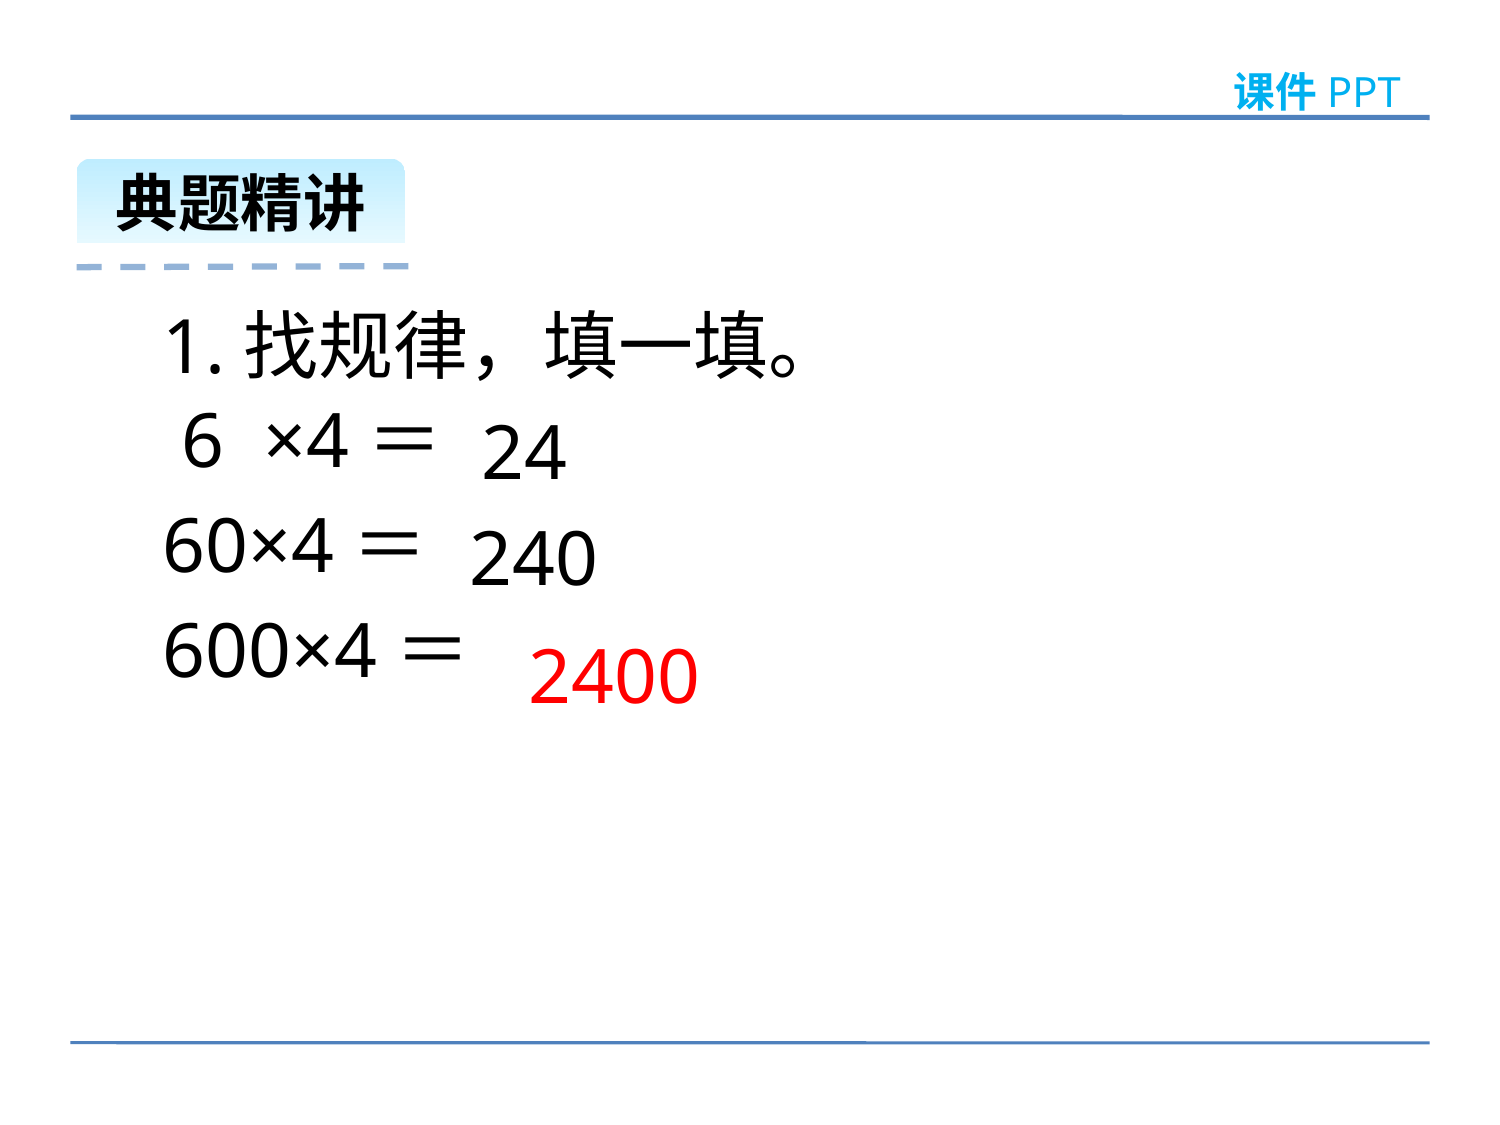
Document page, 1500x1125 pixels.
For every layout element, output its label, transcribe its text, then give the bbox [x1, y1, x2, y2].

text_box 6 ×4＝ 60×4＝ 600×4＝ [147, 396, 583, 686]
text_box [76, 158, 417, 268]
text_box 课件PPT [1218, 58, 1418, 124]
text_box 24 [466, 397, 643, 502]
text_box 2400 [513, 621, 771, 727]
text_box 240 [454, 503, 666, 609]
text_box 1.找规律，填一填。 [147, 290, 938, 396]
